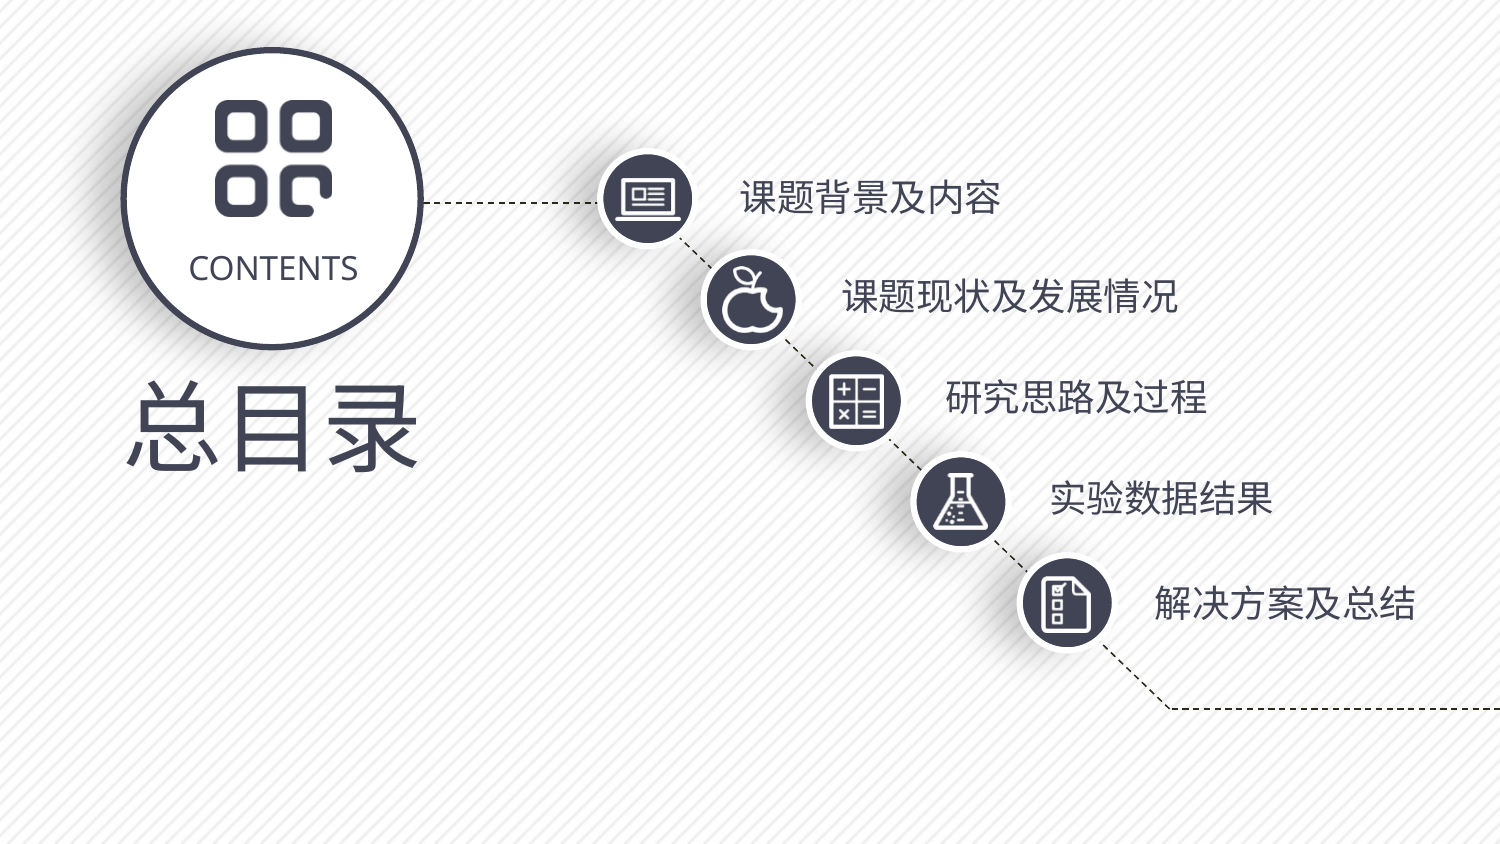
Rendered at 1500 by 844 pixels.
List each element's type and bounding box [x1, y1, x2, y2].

text_box [644, 203, 1170, 710]
picture [0, 0, 1500, 844]
text_box [703, 251, 799, 348]
text_box [913, 453, 1009, 550]
text_box [599, 150, 696, 247]
text_box [1019, 555, 1116, 651]
text_box [808, 352, 905, 449]
